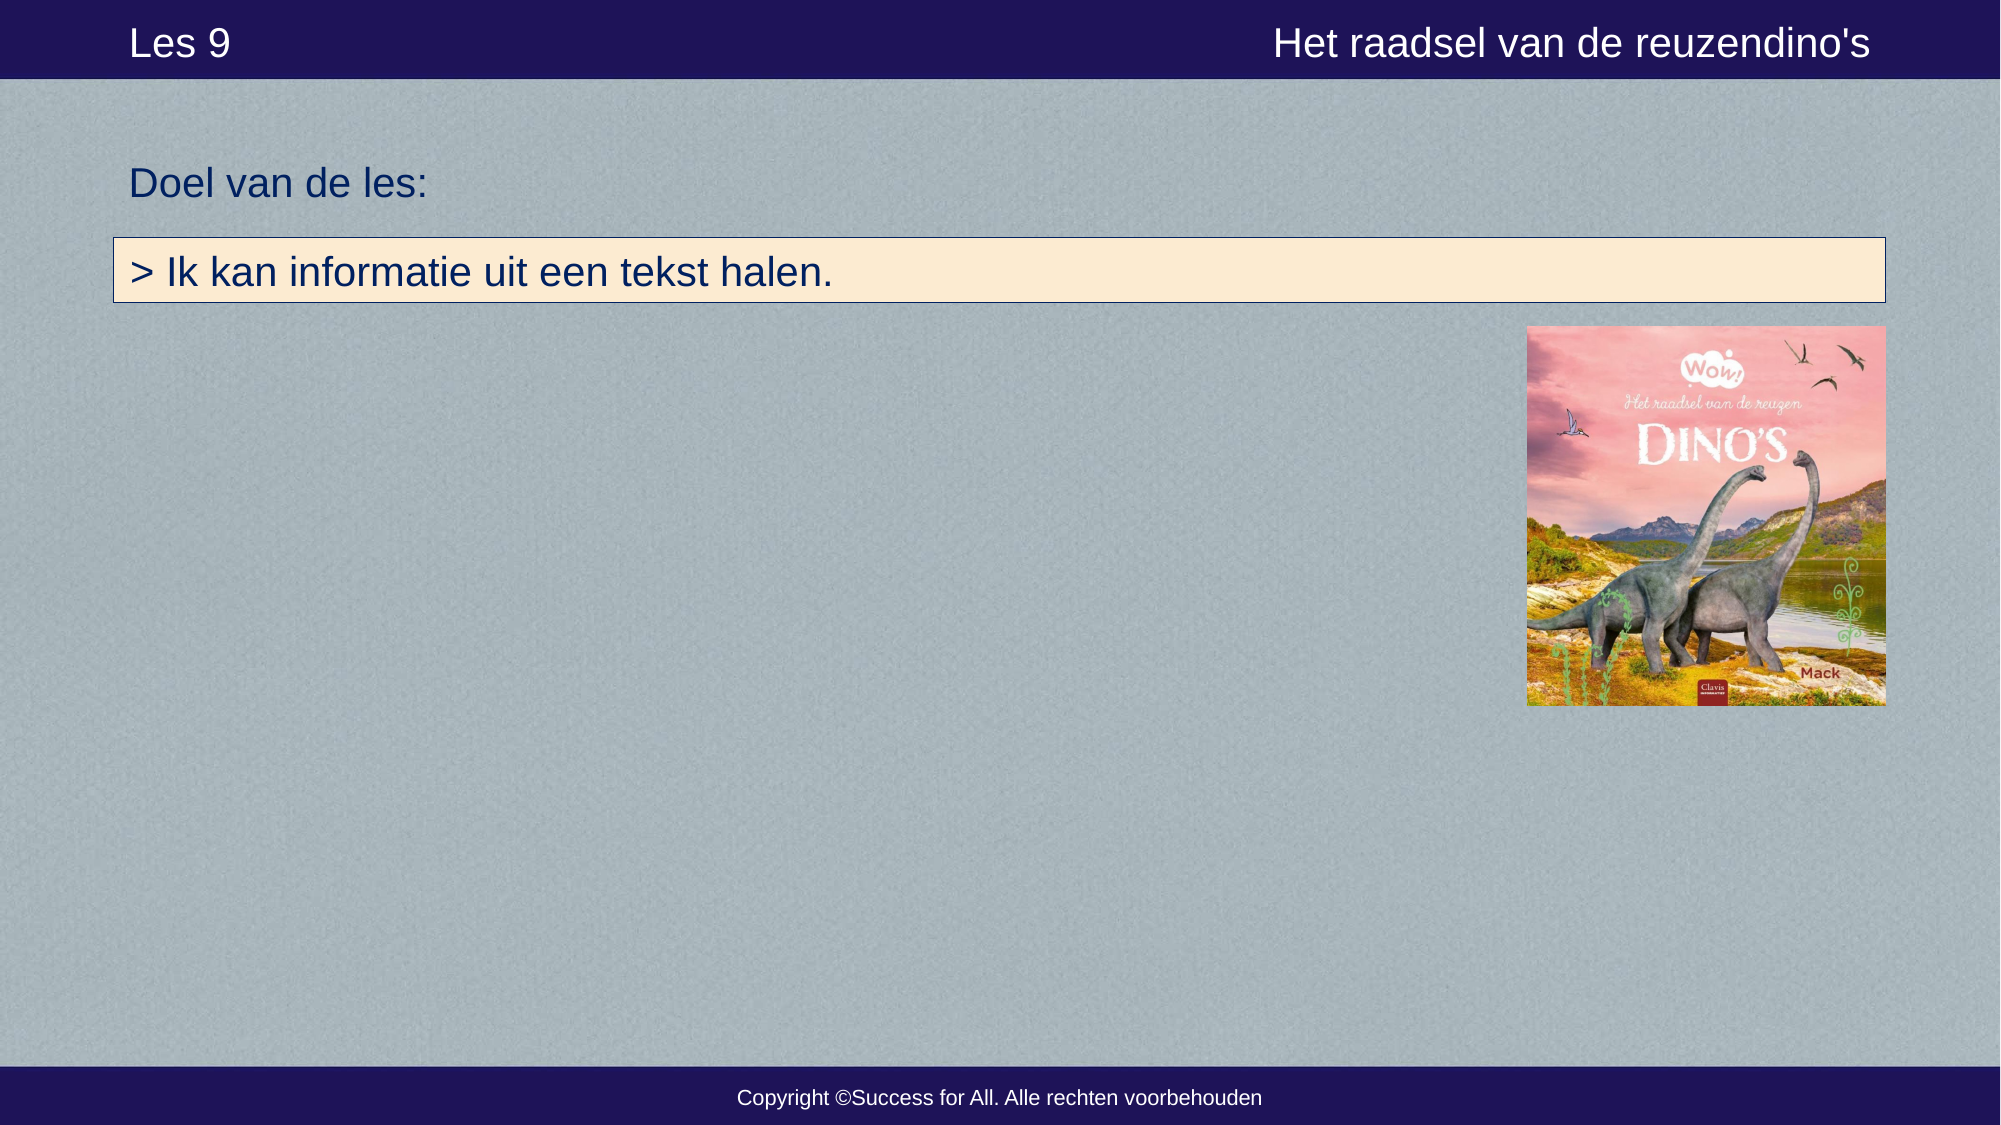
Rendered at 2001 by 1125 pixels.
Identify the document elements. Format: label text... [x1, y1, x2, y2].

text_box > Ik kan informatie uit een tekst halen. [113, 237, 1886, 303]
text_box Les 9 [114, 8, 354, 73]
text_box Copyright ©Success for All. Alle rechten voorbehouden [0, 1076, 2000, 1125]
text_box Doel van de les: [113, 148, 1635, 214]
picture [0, 0, 2001, 1125]
text_box Het raadsel van de reuzendino's [999, 8, 1886, 73]
